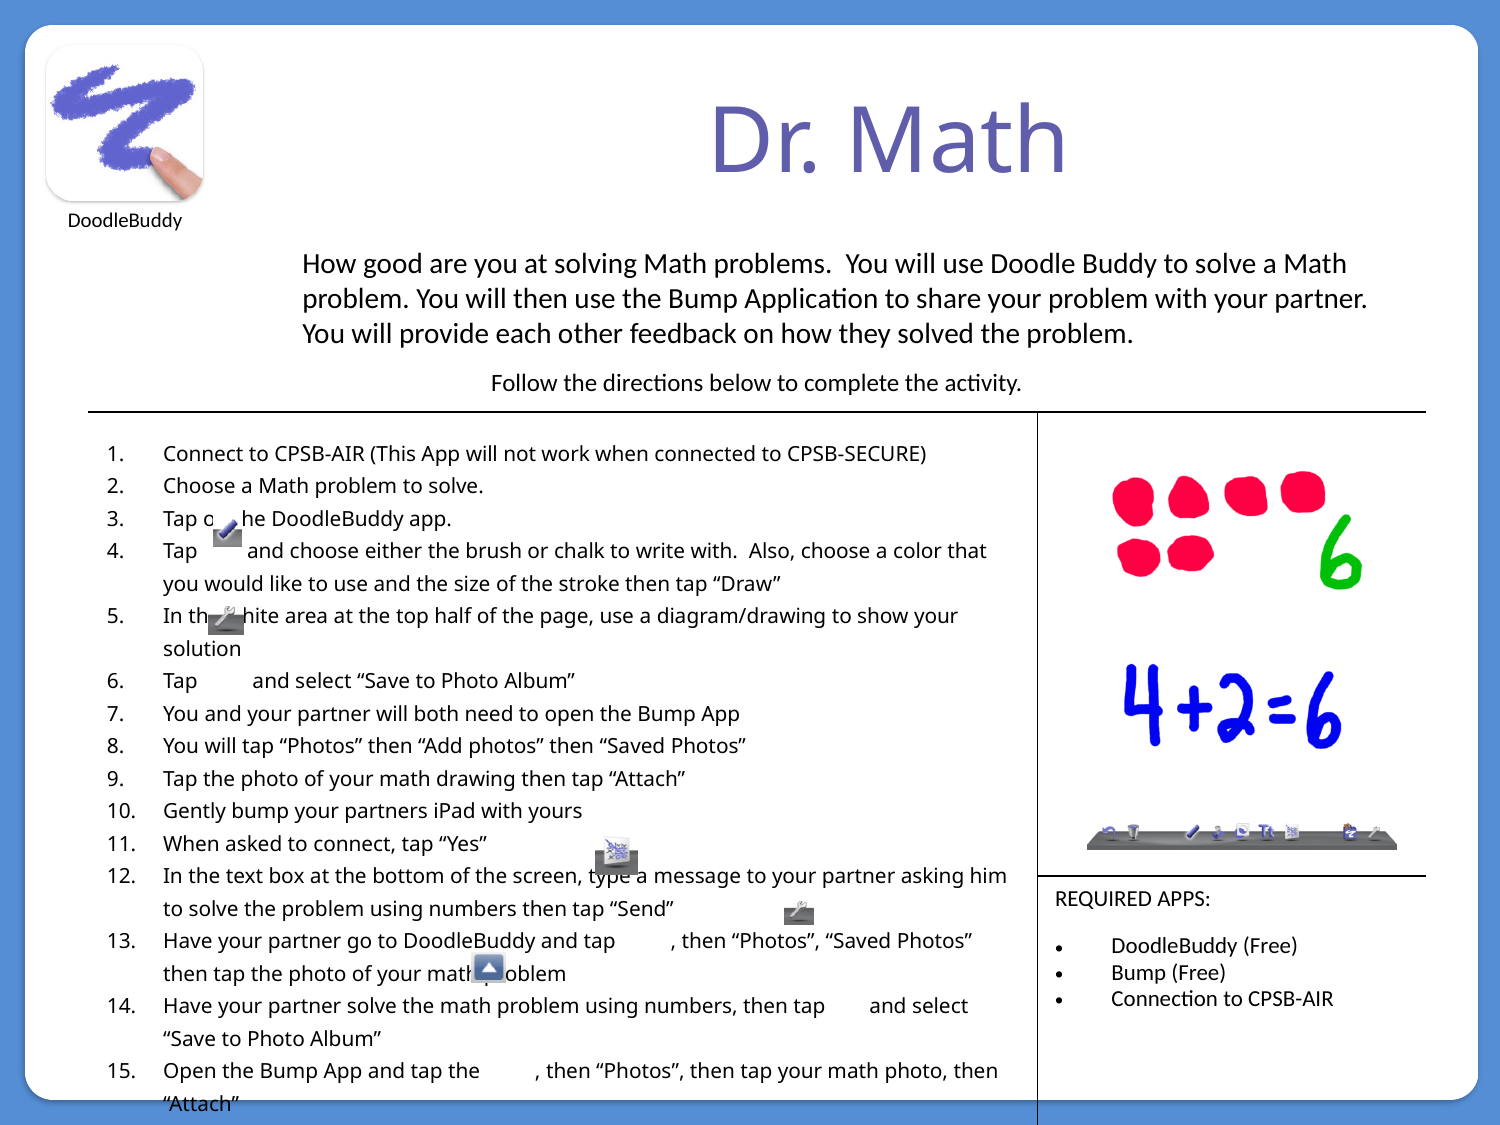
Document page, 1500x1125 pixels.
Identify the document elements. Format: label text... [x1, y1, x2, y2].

picture [595, 829, 638, 876]
title Dr. Math [352, 34, 1425, 237]
picture [783, 895, 814, 926]
table_cell [1038, 413, 1426, 875]
picture [37, 38, 213, 211]
text_box How good are you at solving Math problems. You will use Doodle Buddy to solve a Math problem. You will then use the Bump Application to share your problem with your partner. You will provide each other feedback on how they solved the problem. [287, 237, 1438, 358]
picture [207, 599, 244, 636]
picture [1087, 437, 1398, 851]
text_box DoodleBuddy [53, 219, 198, 240]
table_cell Connect to CPSB-AIR (This App will not work when connected to CPSB-SECURE) Choose a Math problem to solve. Tap on the DoodleBuddy app. Tap and choose either the brush or chalk to write with. Also, choose a color that you would like to use and the size of the stroke then tap “Draw” In the white area at the top half of the page, use a diagram/drawing to show your solution Tap and select “Save to Photo Album” You and your partner will both need to open the Bump App You will tap “Photos” then “Add photos” then “Saved Photos” Tap the photo of your math drawing then tap “Attach” Gently bump your partners iPad with yours When asked to connect, tap “Yes” In the text box at the bottom of the screen, type a message to your partner asking him to solve the problem using numbers then tap “Send” Have your partner go to DoodleBuddy and tap , then “Photos”, “Saved Photos” then tap the photo of your math problem Have your partner solve the math problem using numbers, then tap and select “Save to Photo Album” Open the Bump App and tap the , then “Photos”, then tap your math photo, then “Attach” Tap “Send to….” You can discuss the solution using the text feature in Bump. [88, 413, 1037, 1125]
picture [471, 952, 507, 983]
table_cell REQUIRED APPS: DoodleBuddy (Free) Bump (Free) Connection to CPSB-AIR [1038, 877, 1426, 1125]
picture [213, 512, 242, 547]
table_header Follow the directions below to complete the activity. [88, 362, 1426, 411]
